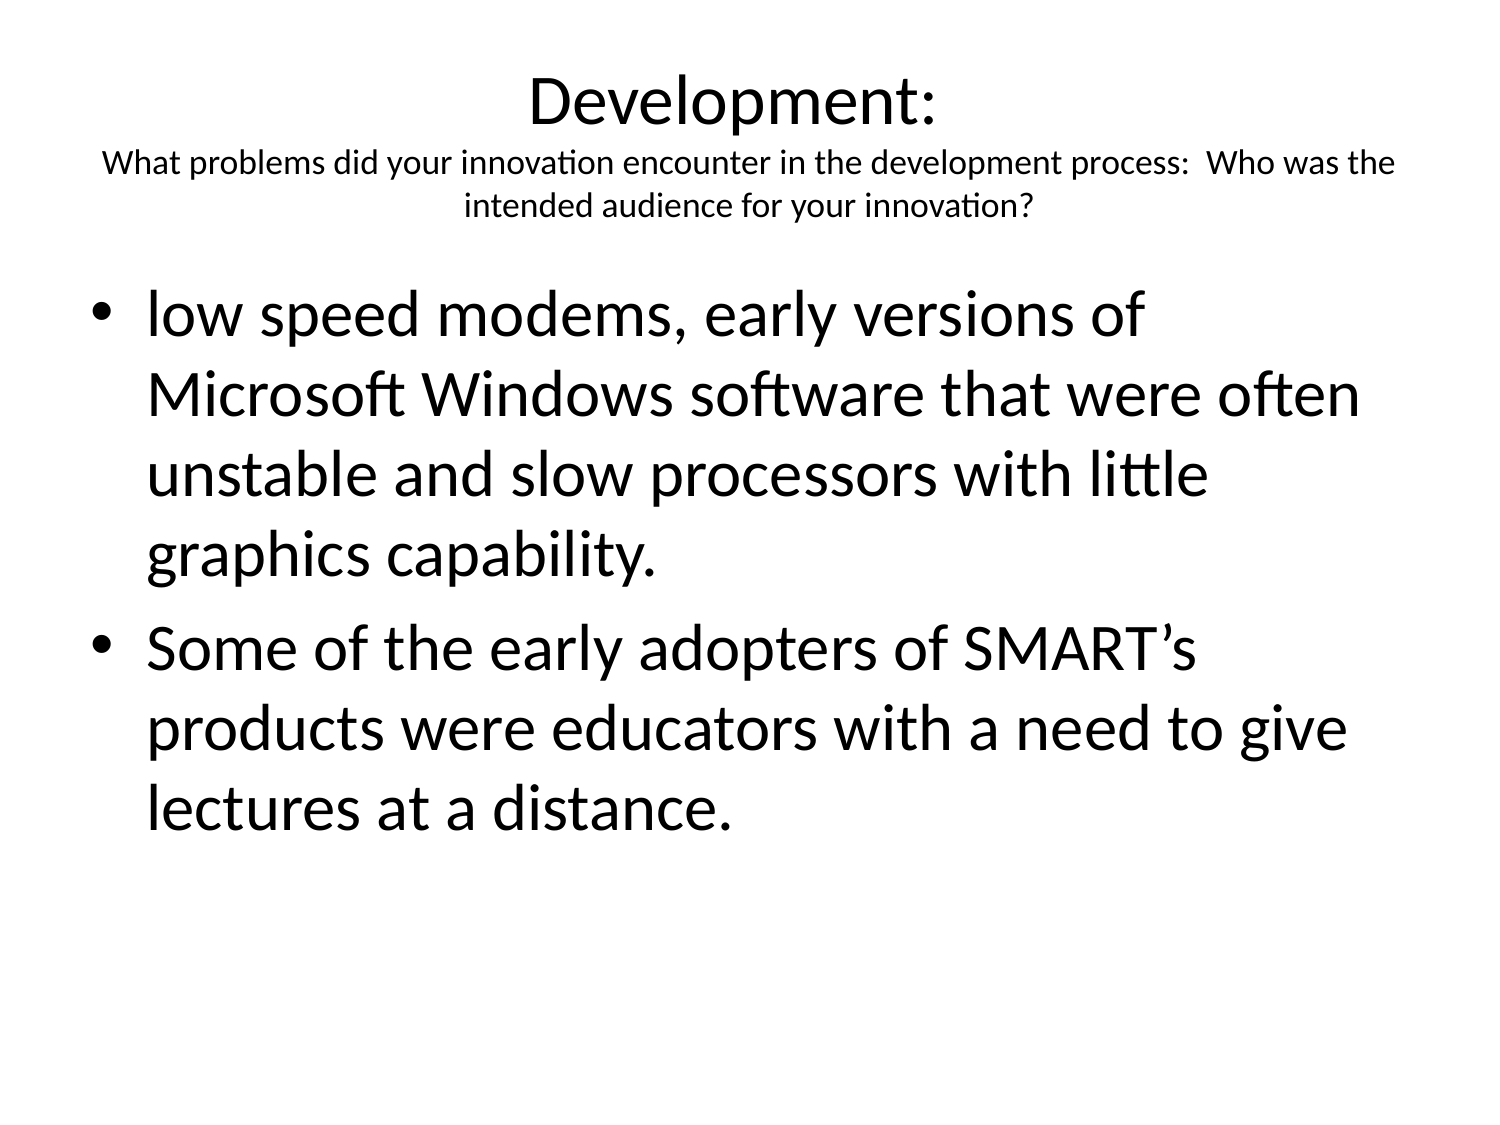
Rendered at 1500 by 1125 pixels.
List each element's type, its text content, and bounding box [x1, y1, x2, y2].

title Development: What problems did your innovation encounter in the development process: Who was the intended audience for your innovation? [75, 45, 1425, 233]
list low speed modems, early versions of Microsoft Windows software that were often unstable and slow processors with little graphics capability. Some of the early adopters of SMART’s products were educators with a need to give lectures at a distance. [75, 262, 1425, 1005]
